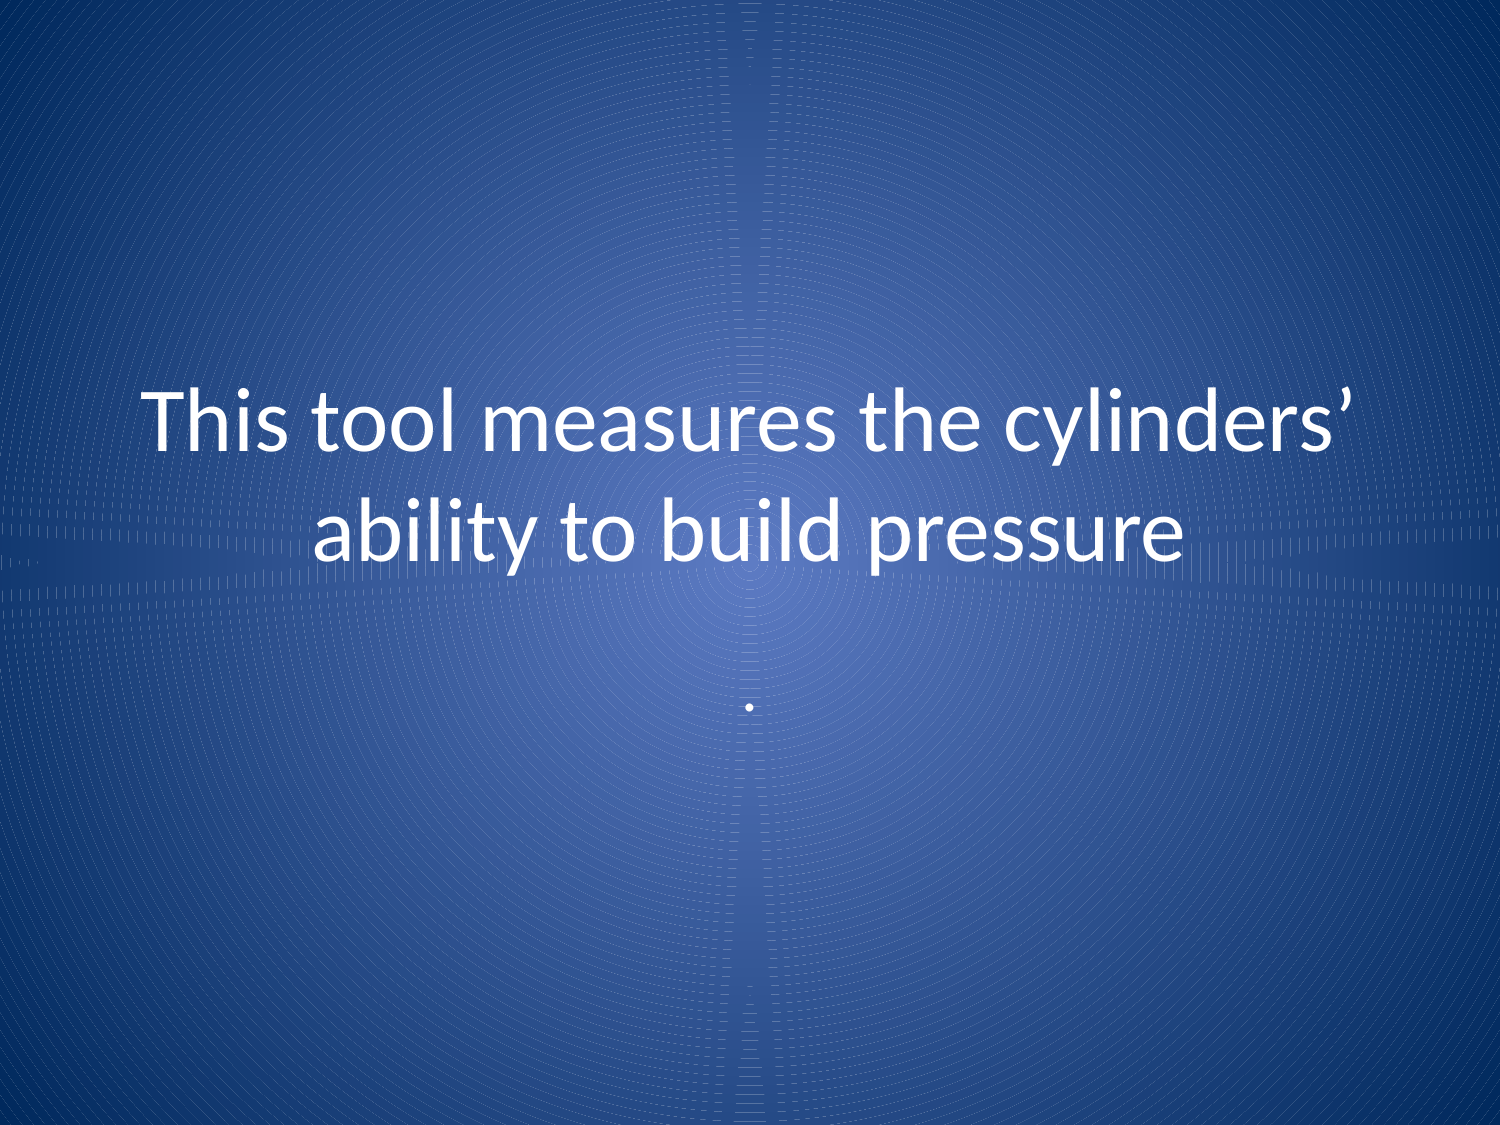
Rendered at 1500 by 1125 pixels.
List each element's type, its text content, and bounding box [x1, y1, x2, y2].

title This tool measures the cylinders’ ability to build pressure [112, 349, 1388, 591]
subtitle . [225, 637, 1275, 925]
